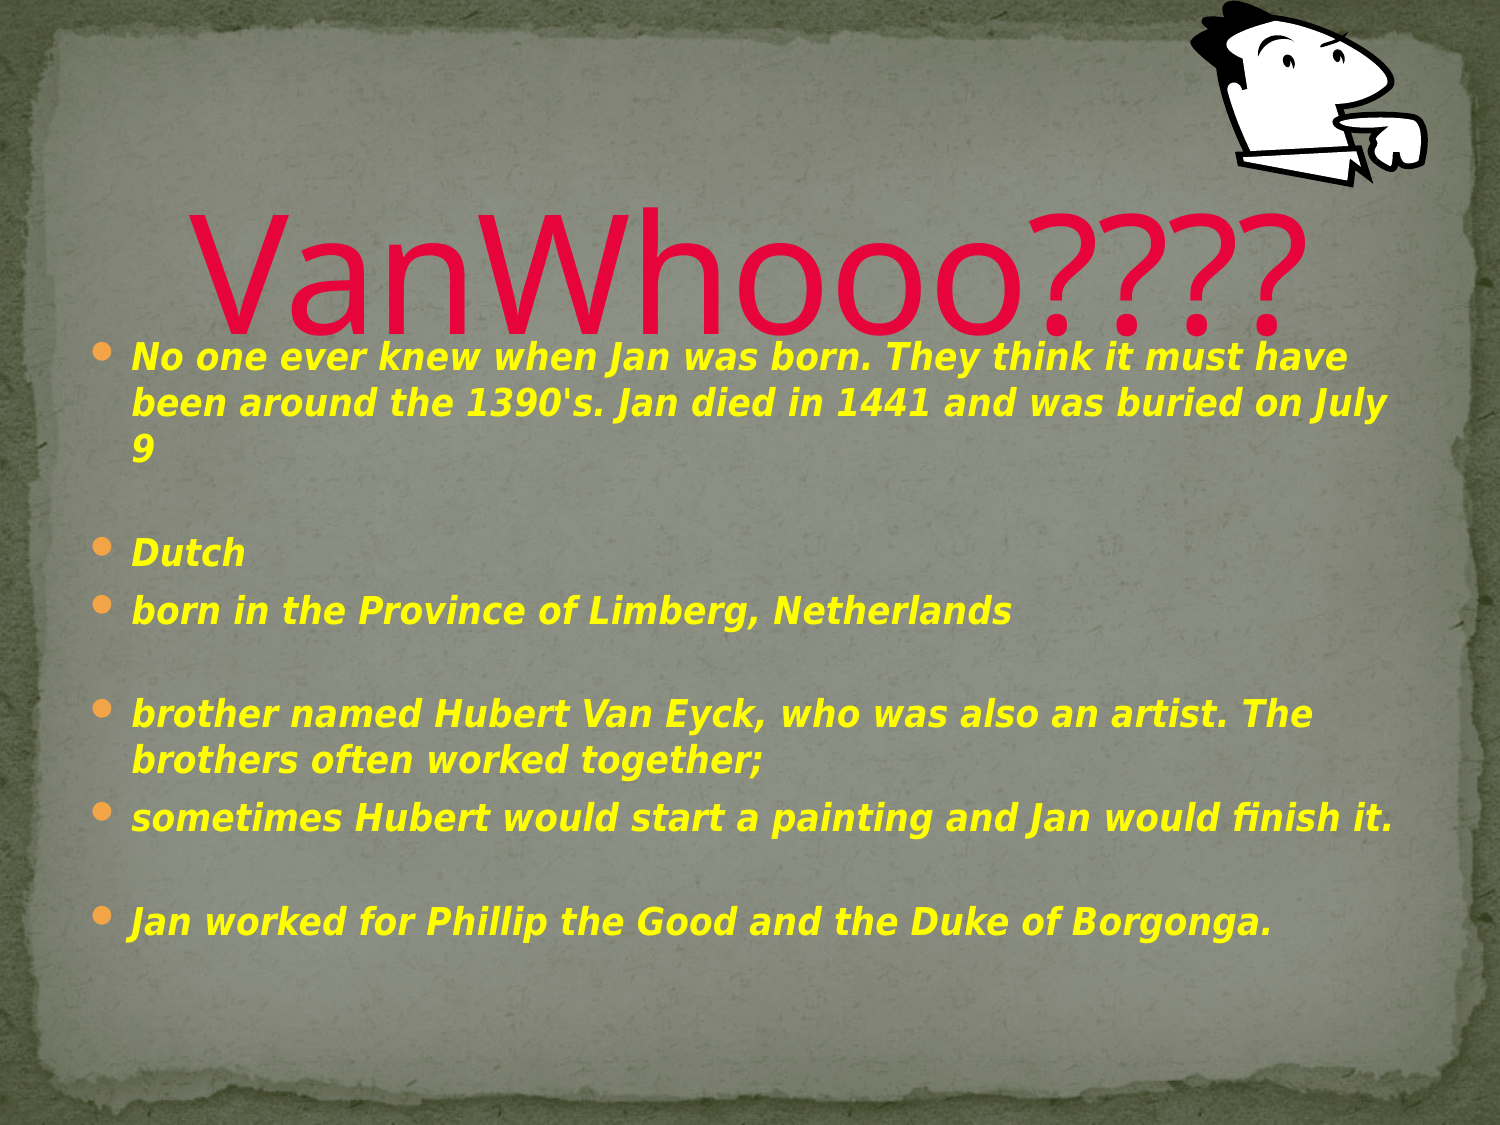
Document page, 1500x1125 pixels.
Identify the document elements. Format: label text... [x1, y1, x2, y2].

picture [1189, 0, 1432, 188]
list No one ever knew when Jan was born. They think it must have been around the 1390's. Jan died in 1441 and was buried on July 9 Dutch born in the Province of Limberg, Netherlands brother named Hubert Van Eyck, who was also an artist. The brothers often worked together; sometimes Hubert would start a painting and Jan would finish it. Jan worked for Phillip the Good and the Duke of Borgonga. [75, 324, 1425, 1000]
title VanWhooo???? [74, 137, 1425, 375]
